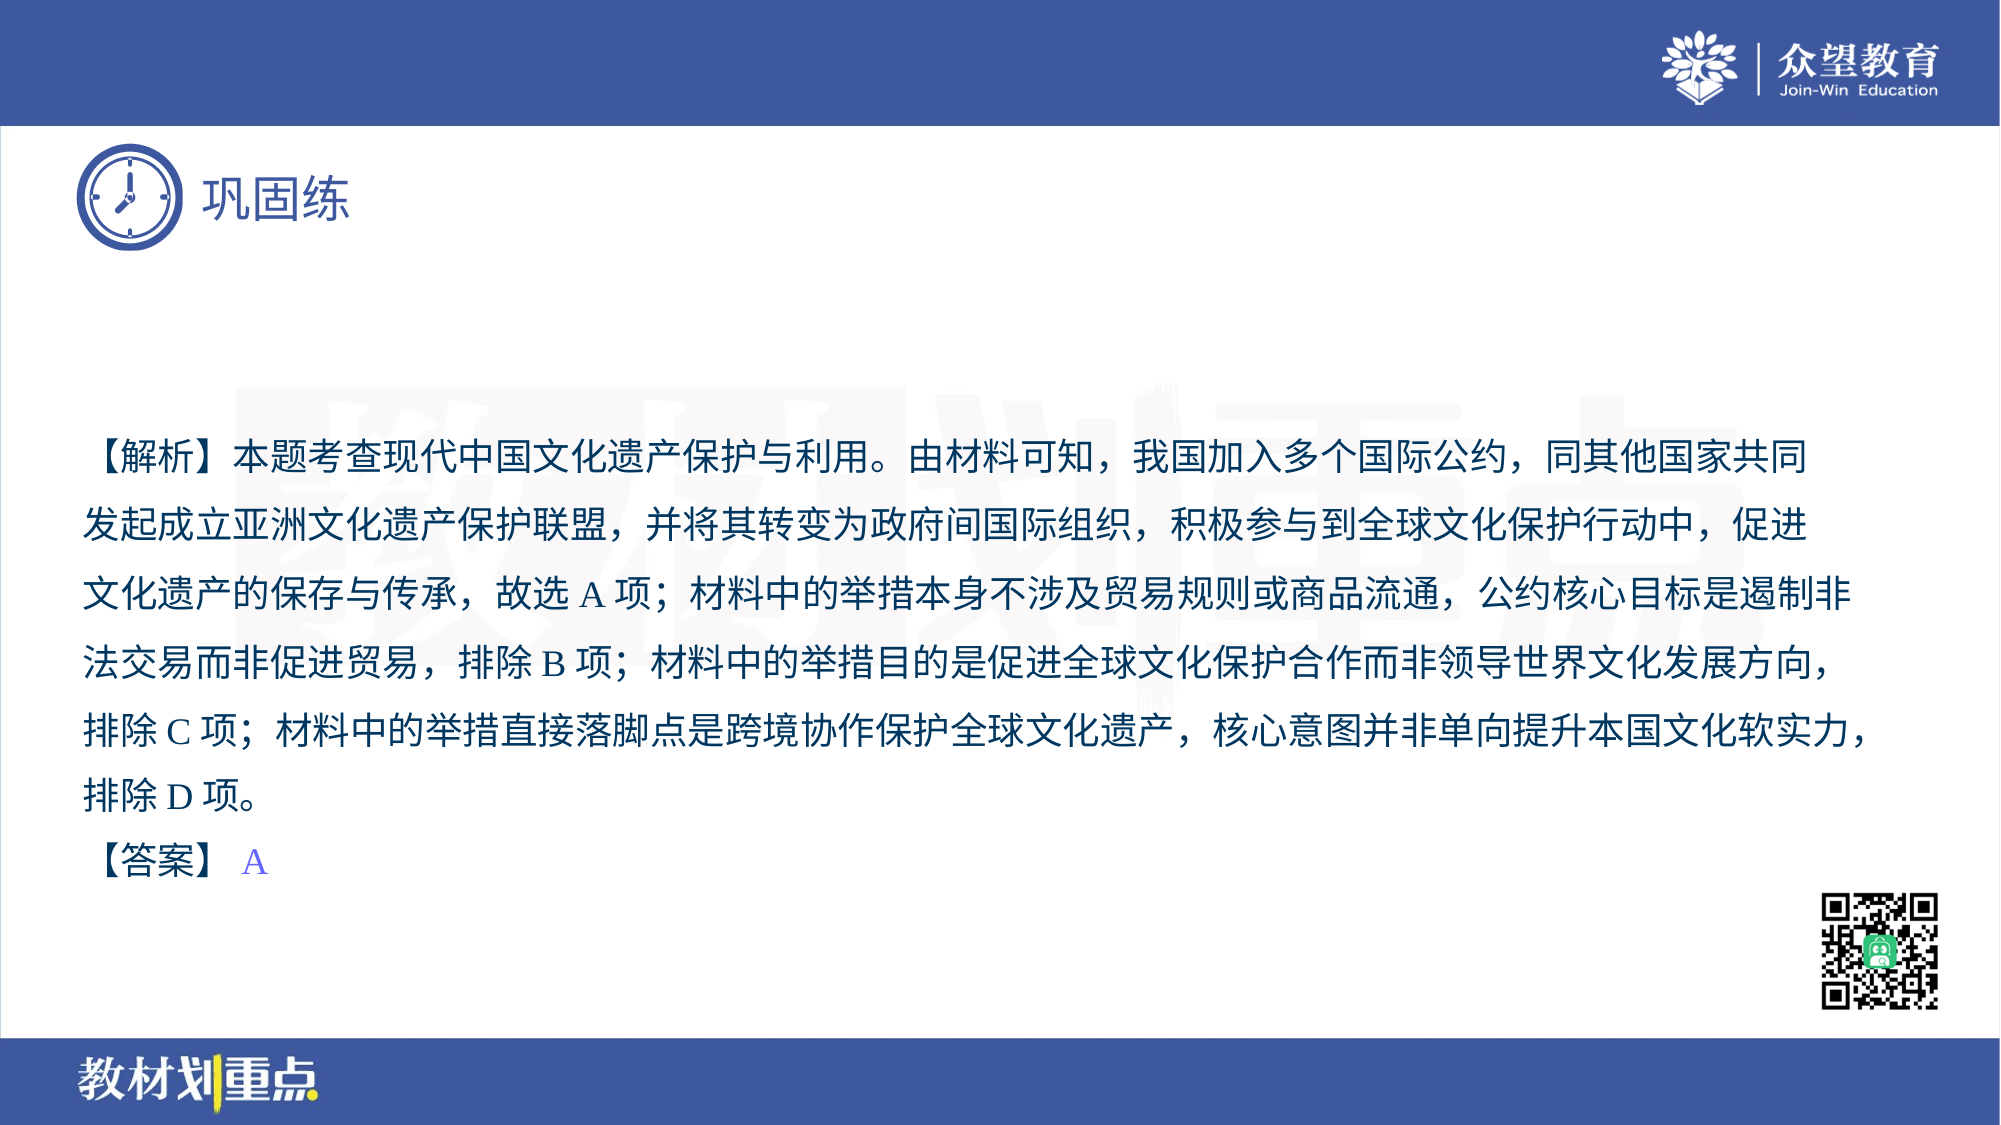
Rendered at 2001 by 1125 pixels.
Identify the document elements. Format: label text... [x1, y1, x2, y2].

text_box 【答案】A [82, 814, 1817, 875]
text_box 【解析】本题考查现代中国文化遗产保护与利用。由材料可知，我国加入多个国际公约，同其他国家共同 发起成立亚洲文化遗产保护联盟，并将其转变为政府间国际组织，积极参与到全球文化保护行动中，促进 文化遗产的保存与传承，故选A项；材料中的举措本身不涉及贸易规则或商品流通，公约核心目标是遏制非 法交易而非促进贸易，排除B项；材料中的举措目的是促进全球文化保护合作而非领导世界文化发展方向， 排除C项；材料中的举措直接落脚点是跨境协作保护全球文化遗产，核心意图并非单向提升本国文化软实力， 排除D项。 [82, 408, 1817, 811]
picture [0, 0, 2000, 1125]
